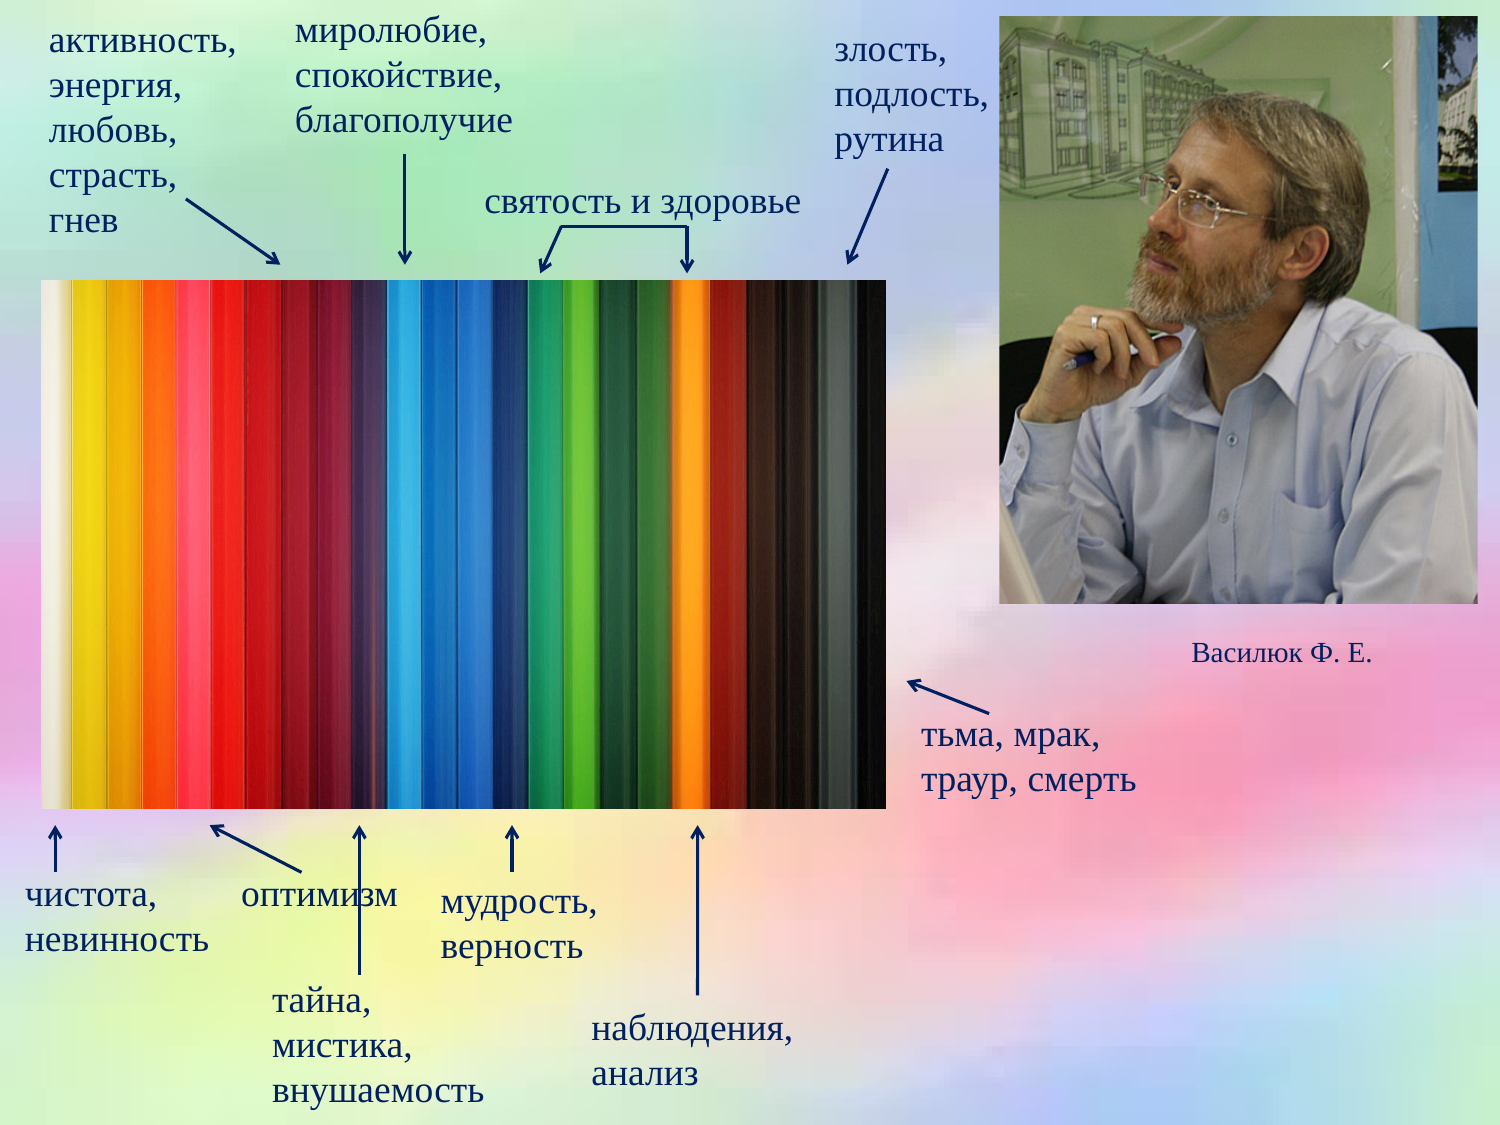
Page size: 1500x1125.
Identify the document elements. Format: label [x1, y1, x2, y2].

text_box [8, 0, 1478, 1120]
picture [0, 0, 1500, 1125]
